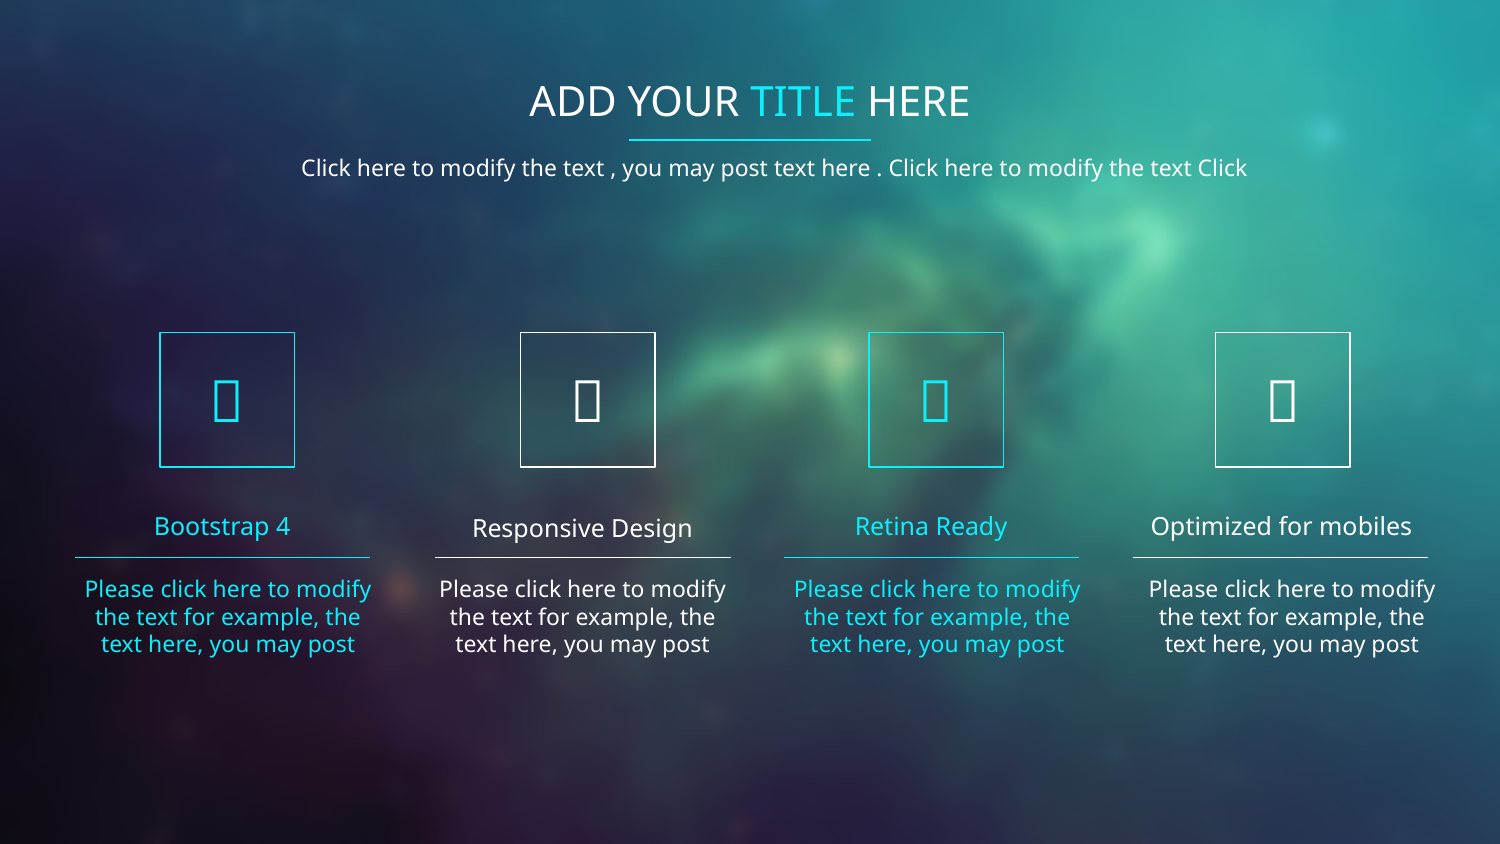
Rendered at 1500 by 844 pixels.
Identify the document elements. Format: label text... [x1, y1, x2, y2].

picture [0, 0, 1500, 844]
text_box  [518, 330, 657, 469]
text_box  [867, 330, 1006, 469]
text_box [64, 502, 392, 667]
text_box  [1213, 330, 1352, 469]
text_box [773, 502, 1101, 667]
text_box  [158, 330, 296, 469]
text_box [419, 505, 747, 667]
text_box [1128, 502, 1456, 667]
